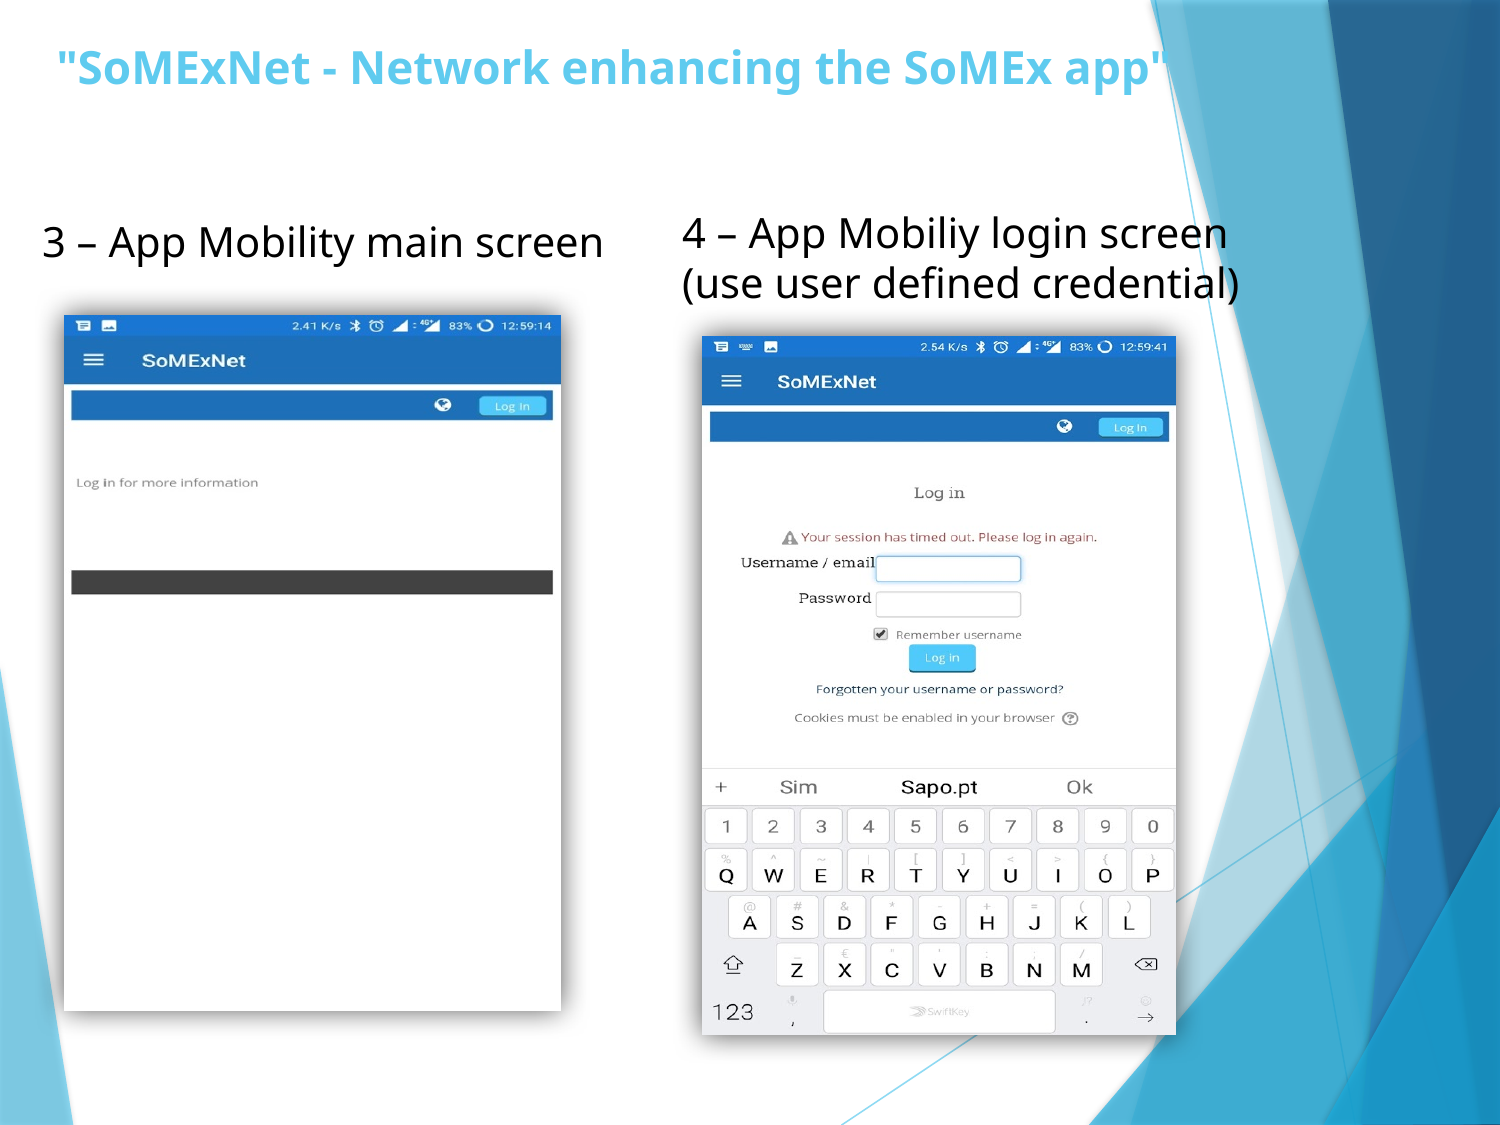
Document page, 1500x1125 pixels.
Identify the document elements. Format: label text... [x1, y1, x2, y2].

picture [702, 336, 1176, 1036]
picture [64, 315, 562, 1012]
text_box 3 – App Mobility main screen [27, 208, 630, 273]
text_box 4 – App Mobiliy login screen (use user defined credential) [667, 199, 1270, 315]
title "SoMExNet - Network enhancing the SoMEx app" [41, 30, 1415, 114]
